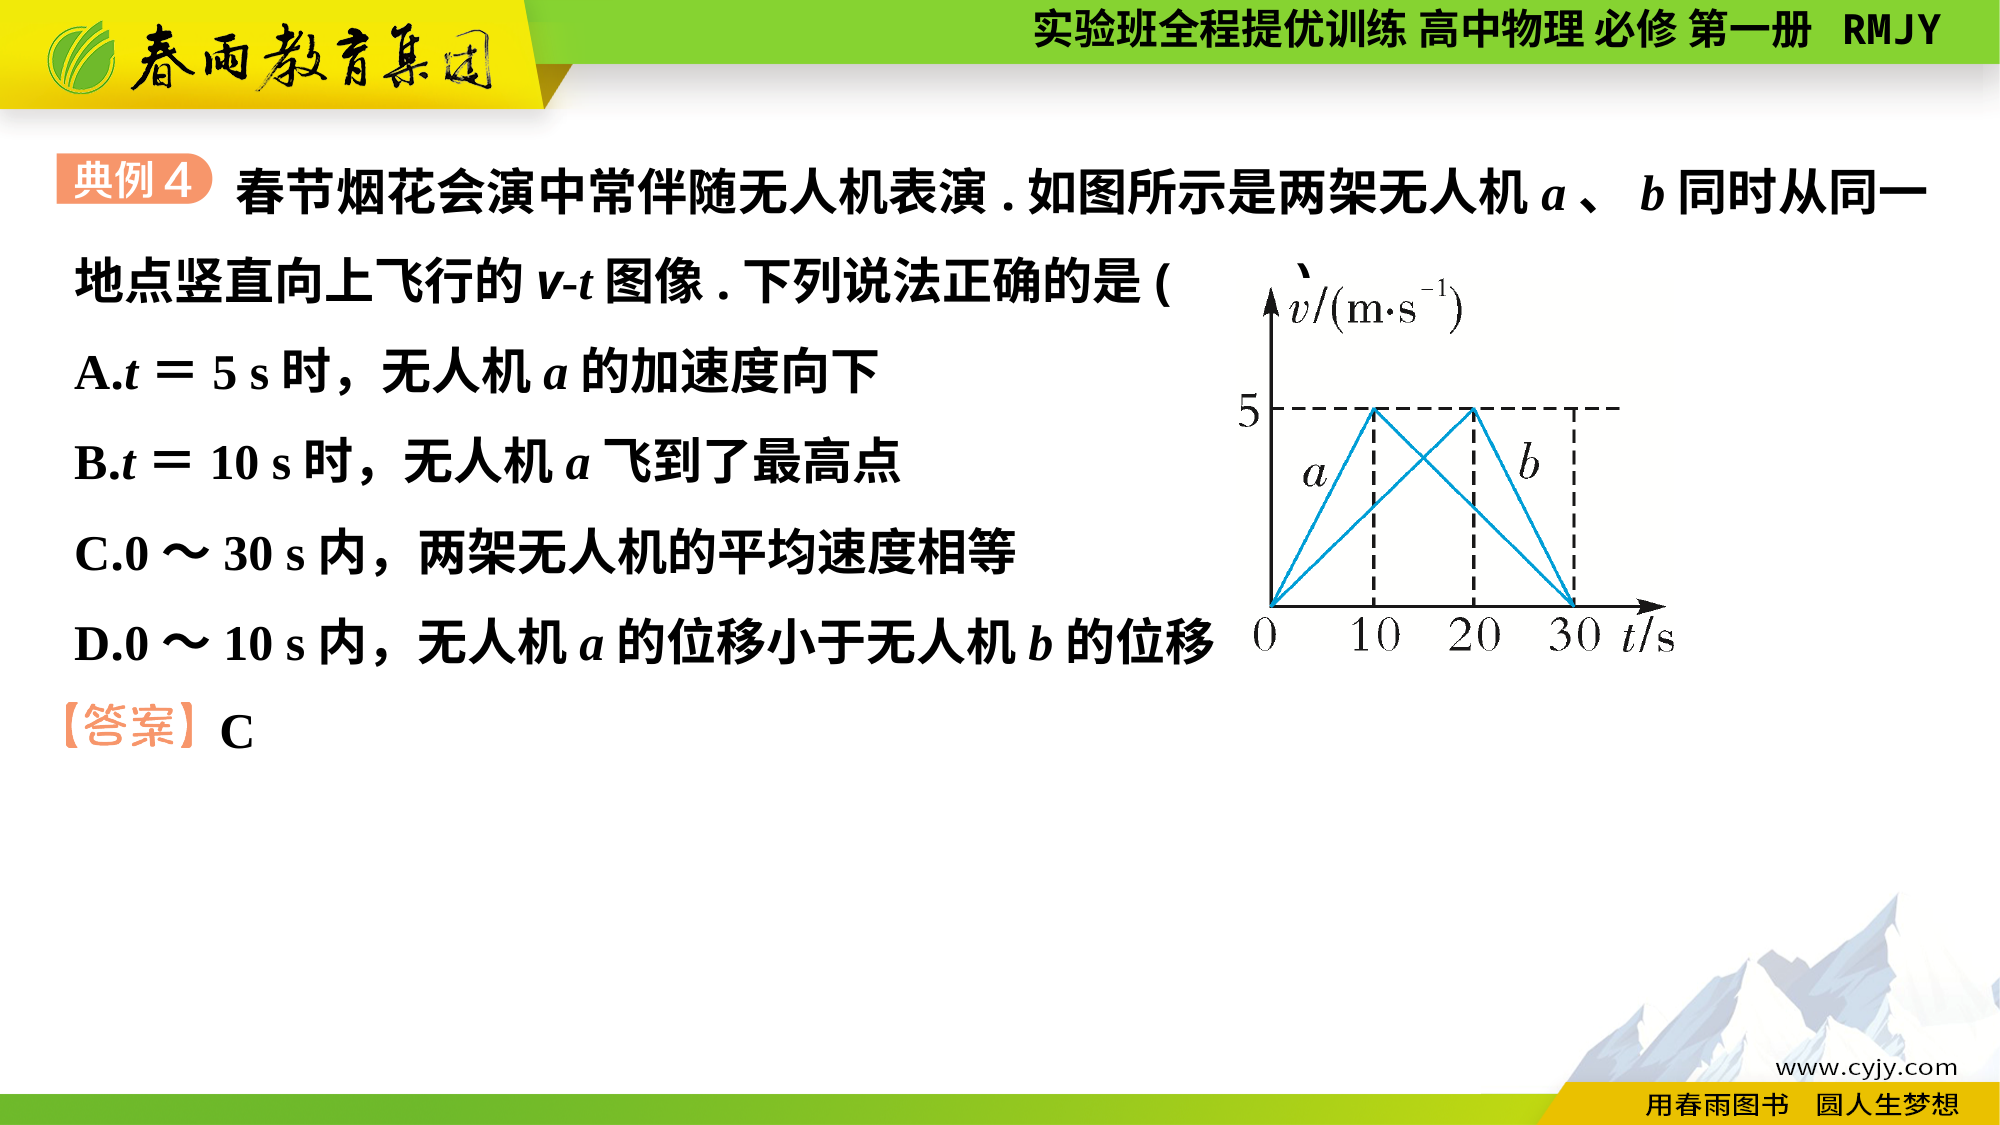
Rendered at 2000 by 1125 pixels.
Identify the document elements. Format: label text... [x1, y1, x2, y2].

text_box C [204, 690, 272, 766]
list 春节烟花会演中常伴随无人机表演.如图所示是两架无人机a、b同时从同一地点竖直向上飞行的v-t图像.下列说法正确的是( ) A.t＝5 s时，无人机a的加速度向下 B.t＝10 s时，无人机a飞到了最高点 C.0～30 s内，两架无人机的平均速度相等 D.0～10 s内，无人机a的位移小于无人机b的位移 [59, 122, 1944, 683]
picture [0, 0, 2000, 1125]
